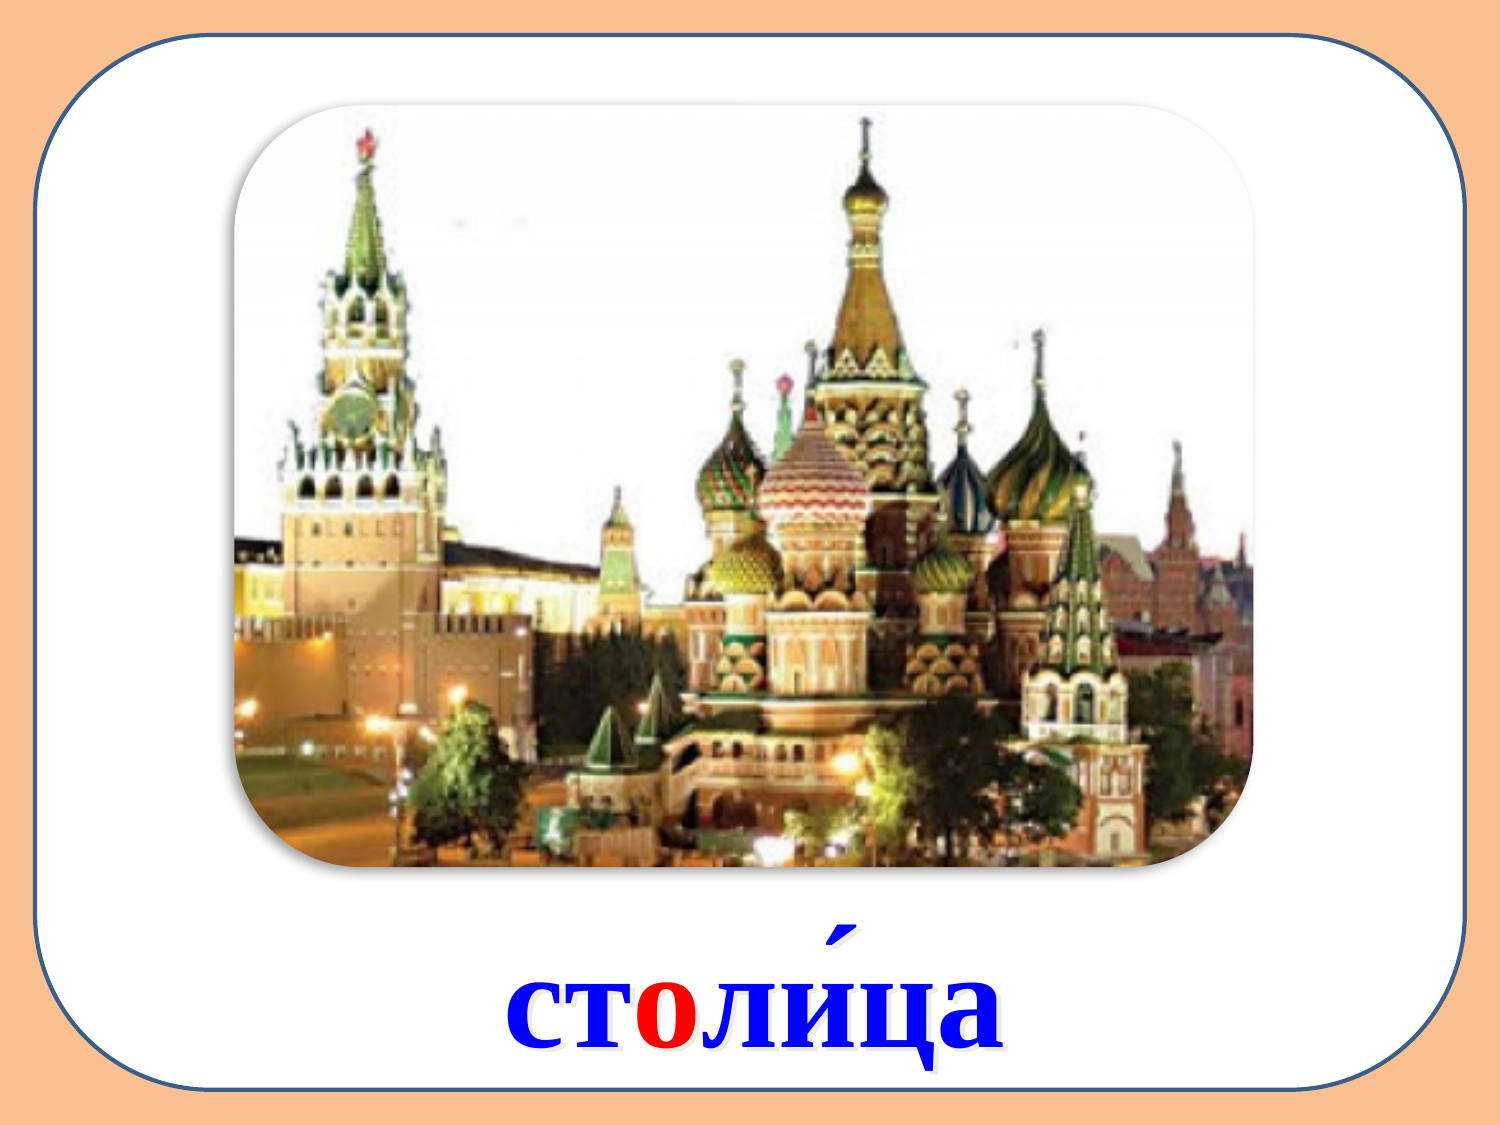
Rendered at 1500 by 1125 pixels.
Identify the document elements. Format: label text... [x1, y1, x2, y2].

text_box столи́ца [79, 902, 1430, 1090]
text_box [32, 32, 1467, 1034]
picture [234, 105, 1254, 868]
